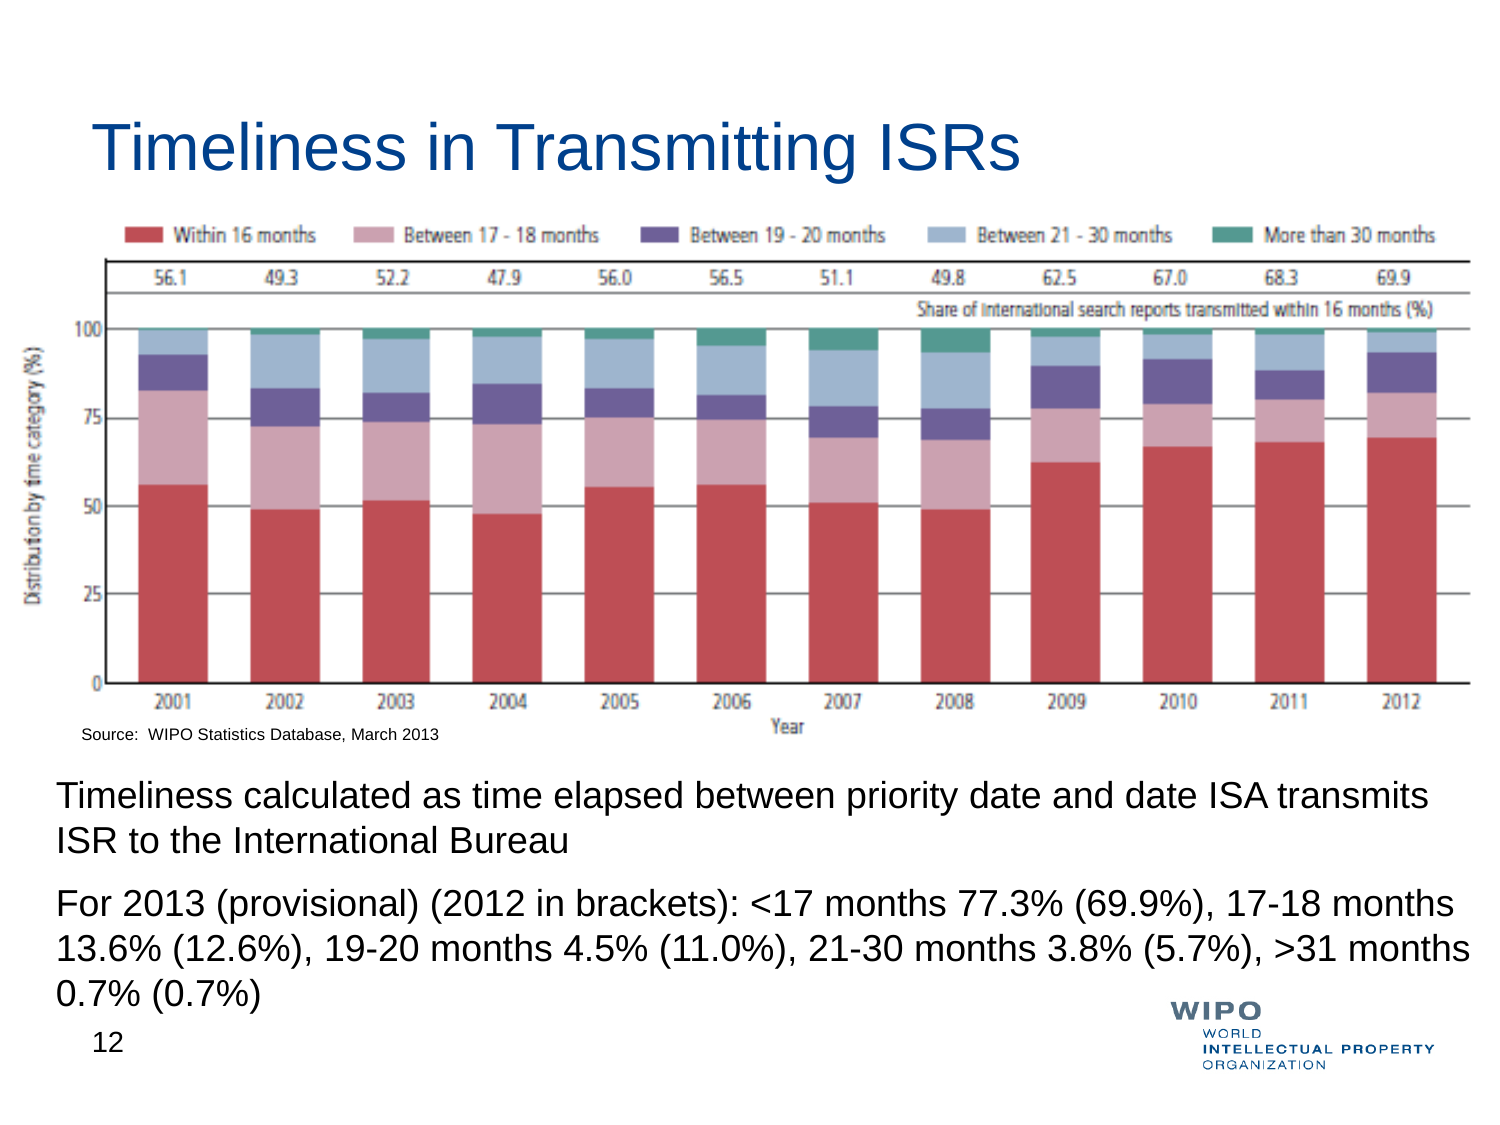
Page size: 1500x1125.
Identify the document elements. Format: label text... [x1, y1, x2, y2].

slide_number 12 [76, 1022, 207, 1094]
text_box Timeliness calculated as time elapsed between priority date and date ISA transmits ISR to the International Bureau For 2013 (provisional) (2012 in brackets): <17 months 77.3% (69.9%), 17-18 months 13.6% (12.6%), 19-20 months 4.5% (11.0%), 21-30 months 3.8% (5.7%), >31 months 0.7% (0.7%) [41, 775, 1500, 1022]
title Timeliness in Transmitting ISRs [76, 66, 1427, 212]
picture [0, 0, 1500, 1125]
